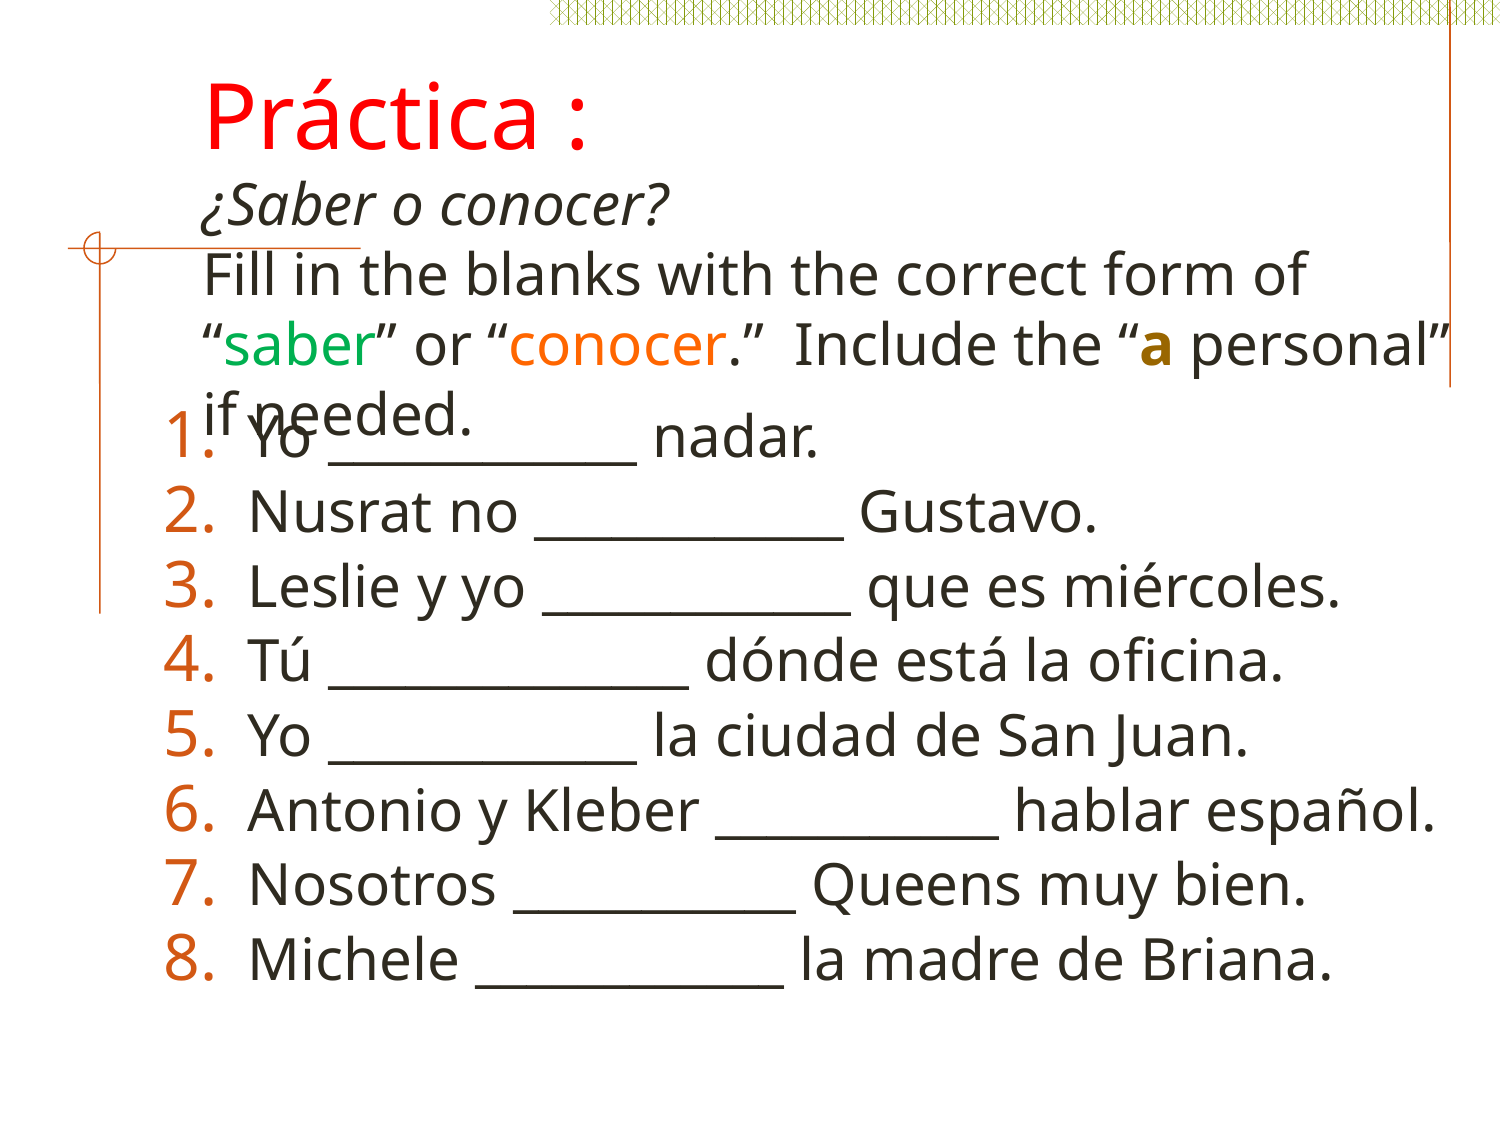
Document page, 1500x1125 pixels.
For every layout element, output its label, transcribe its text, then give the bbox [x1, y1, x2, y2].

text_box Yo ____________ nadar. Nusrat no ____________ Gustavo. Leslie y yo ____________ que es miércoles. Tú ______________ dónde está la oficina. Yo ____________ la ciudad de San Juan. Antonio y Kleber ___________ hablar español. Nosotros ___________ Queens muy bien. Michele ____________ la madre de Briana. [137, 399, 1500, 1125]
text_box Práctica : ¿Saber o conocer? Fill in the blanks with the correct form of “saber” or “conocer.” Include the “a personal” if needed. [187, 50, 1500, 325]
